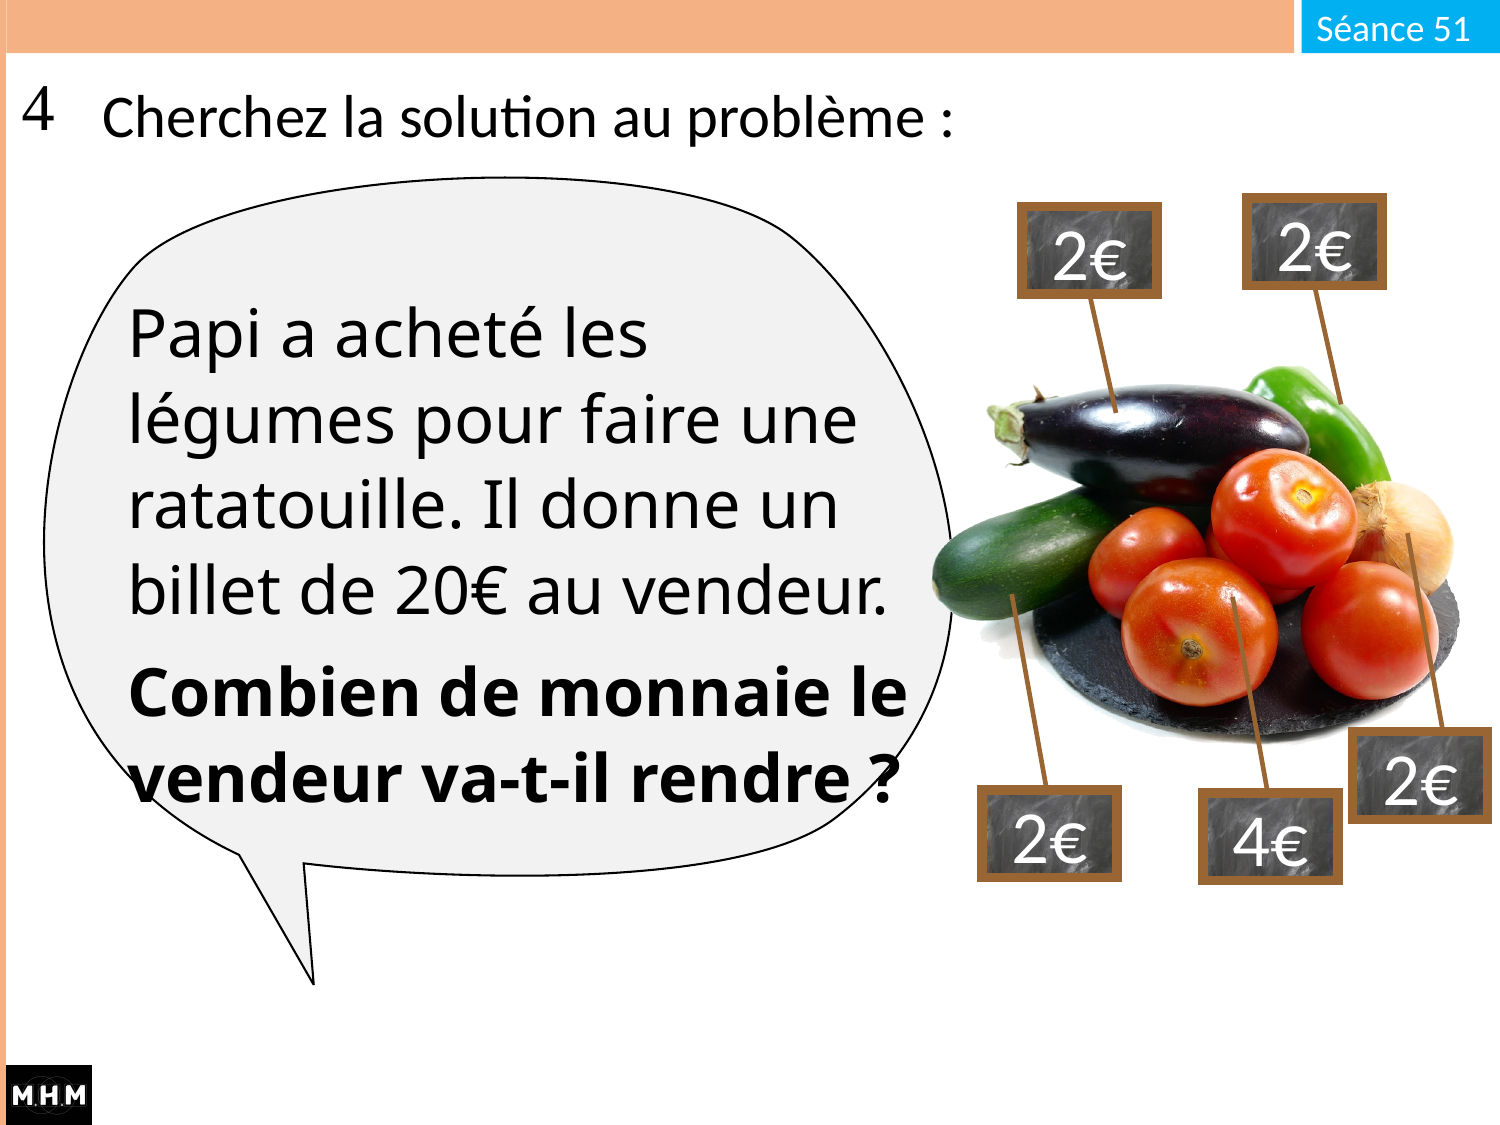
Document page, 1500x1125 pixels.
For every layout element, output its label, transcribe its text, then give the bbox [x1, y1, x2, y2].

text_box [1089, 293, 1117, 413]
text_box Papi a acheté les légumes pour faire une ratatouille. Il donne un billet de 20€ au vendeur. Combien de monnaie le vendeur va-t-il rendre ? [112, 278, 952, 823]
text_box [42, 294, 112, 758]
text_box 2€ [1021, 205, 1158, 247]
text_box 2€ [1246, 197, 1383, 247]
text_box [1232, 596, 1269, 797]
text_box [1407, 533, 1444, 733]
text_box 2€ [1352, 758, 1489, 820]
title Cherchez la solution au problème : [87, 32, 1382, 158]
text_box [181, 823, 831, 986]
text_box 4€ [1202, 792, 1339, 882]
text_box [1011, 594, 1048, 794]
text_box 2€ [981, 789, 1118, 879]
picture [6, 1065, 92, 1125]
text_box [1314, 285, 1341, 405]
picture [867, 247, 1500, 758]
text_box [123, 176, 835, 278]
